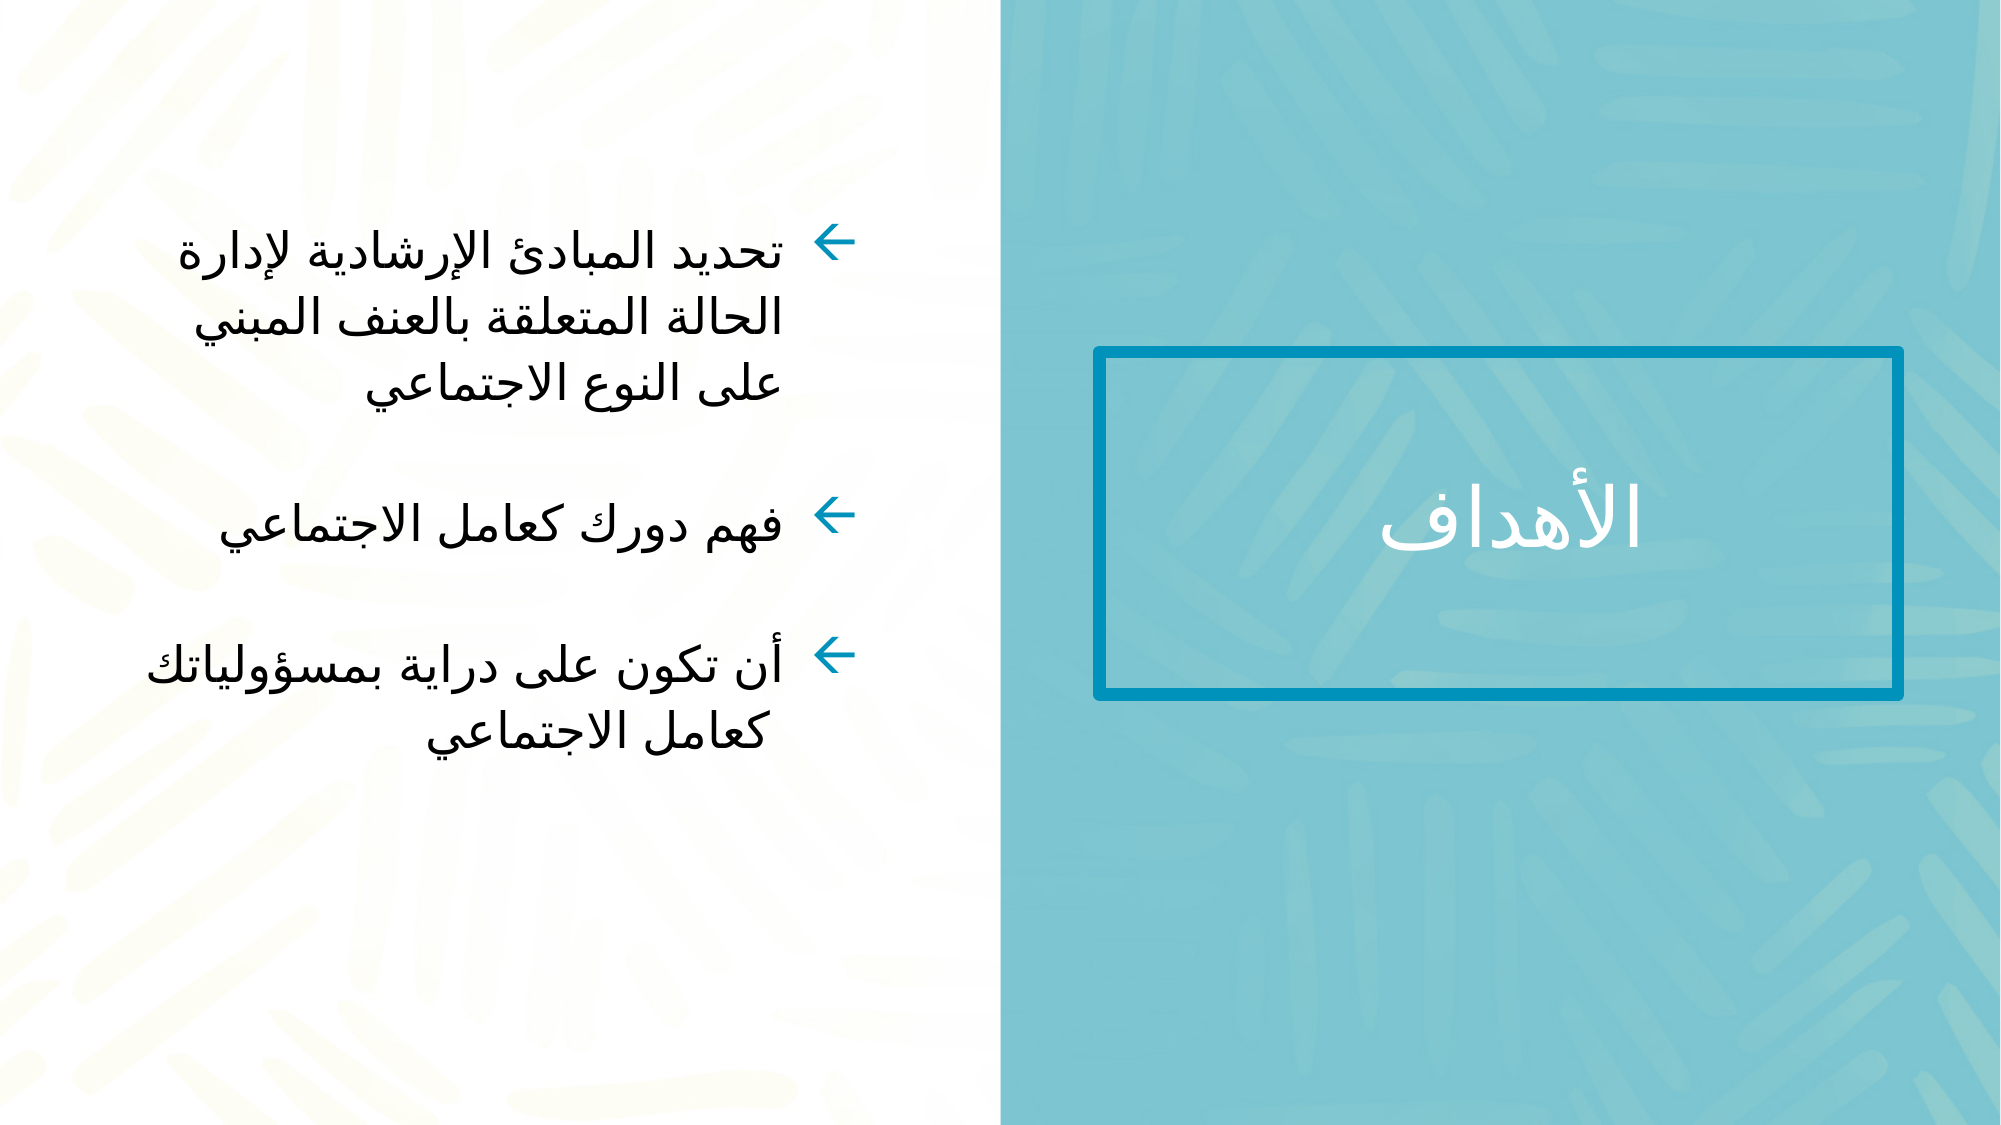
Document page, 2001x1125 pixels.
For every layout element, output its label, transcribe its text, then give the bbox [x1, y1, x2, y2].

title الأهداف [1108, 396, 1892, 651]
list تحديد المبادئ الإرشادية لإدارة الحالة المتعلقة بالعنف المبني على النوع الاجتماعي فهم دورك كعامل الاجتماعي أن تكون على دراية بمسؤولياتك كعامل الاجتماعي [132, 140, 868, 971]
picture [0, 0, 2001, 1125]
